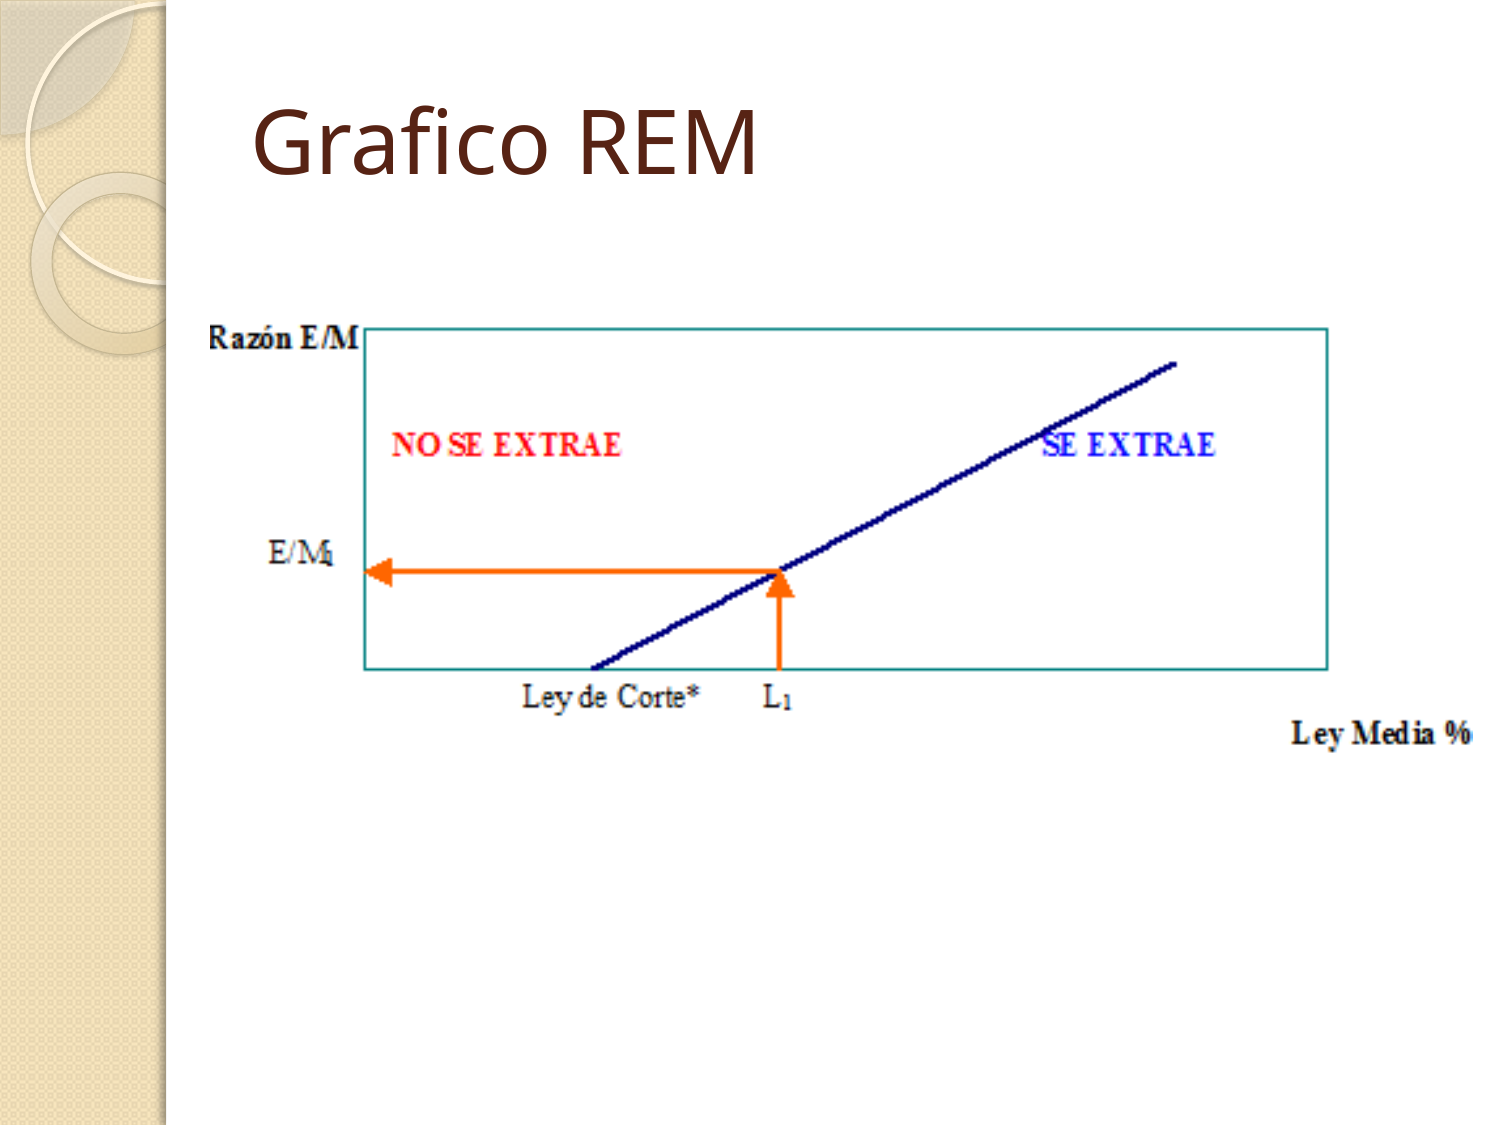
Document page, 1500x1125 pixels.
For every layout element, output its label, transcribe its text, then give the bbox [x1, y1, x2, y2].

title Grafico REM [235, 45, 1466, 233]
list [210, 292, 1473, 813]
